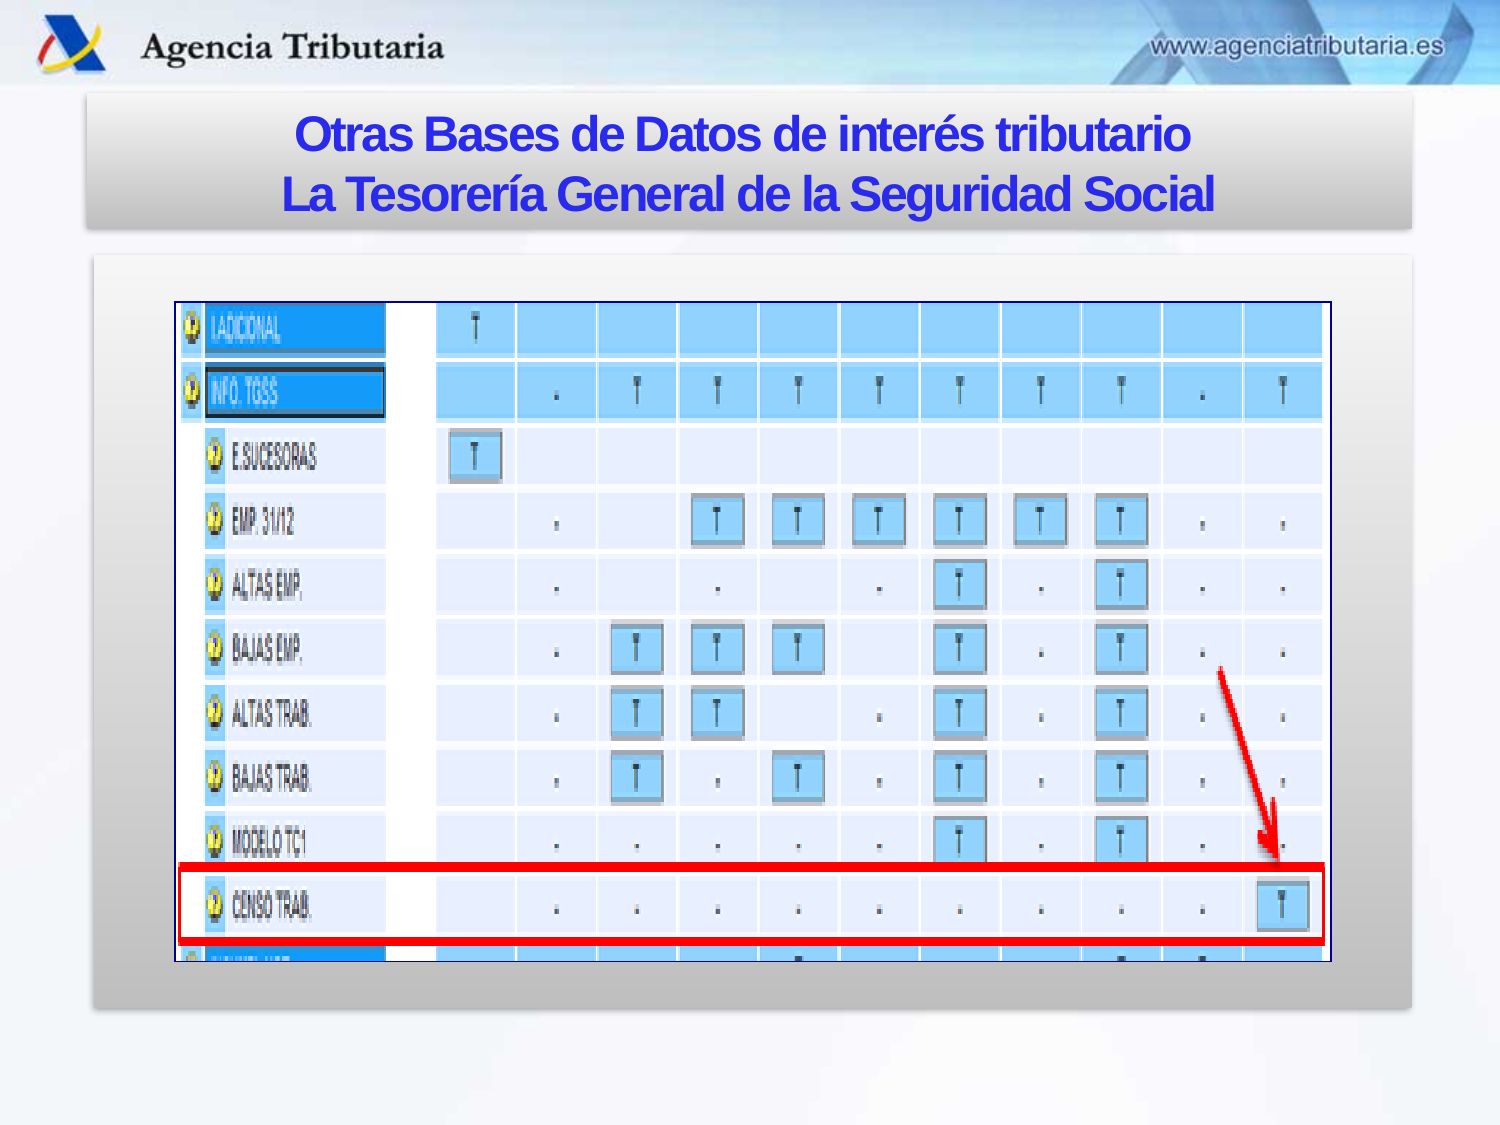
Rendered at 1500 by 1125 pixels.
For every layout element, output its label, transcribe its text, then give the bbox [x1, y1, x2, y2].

picture [0, 0, 1500, 1125]
text_box Otras Bases de Datos de interés tributario La Tesorería General de la Seguridad Social [87, 93, 1412, 229]
text_box [94, 255, 1412, 1008]
